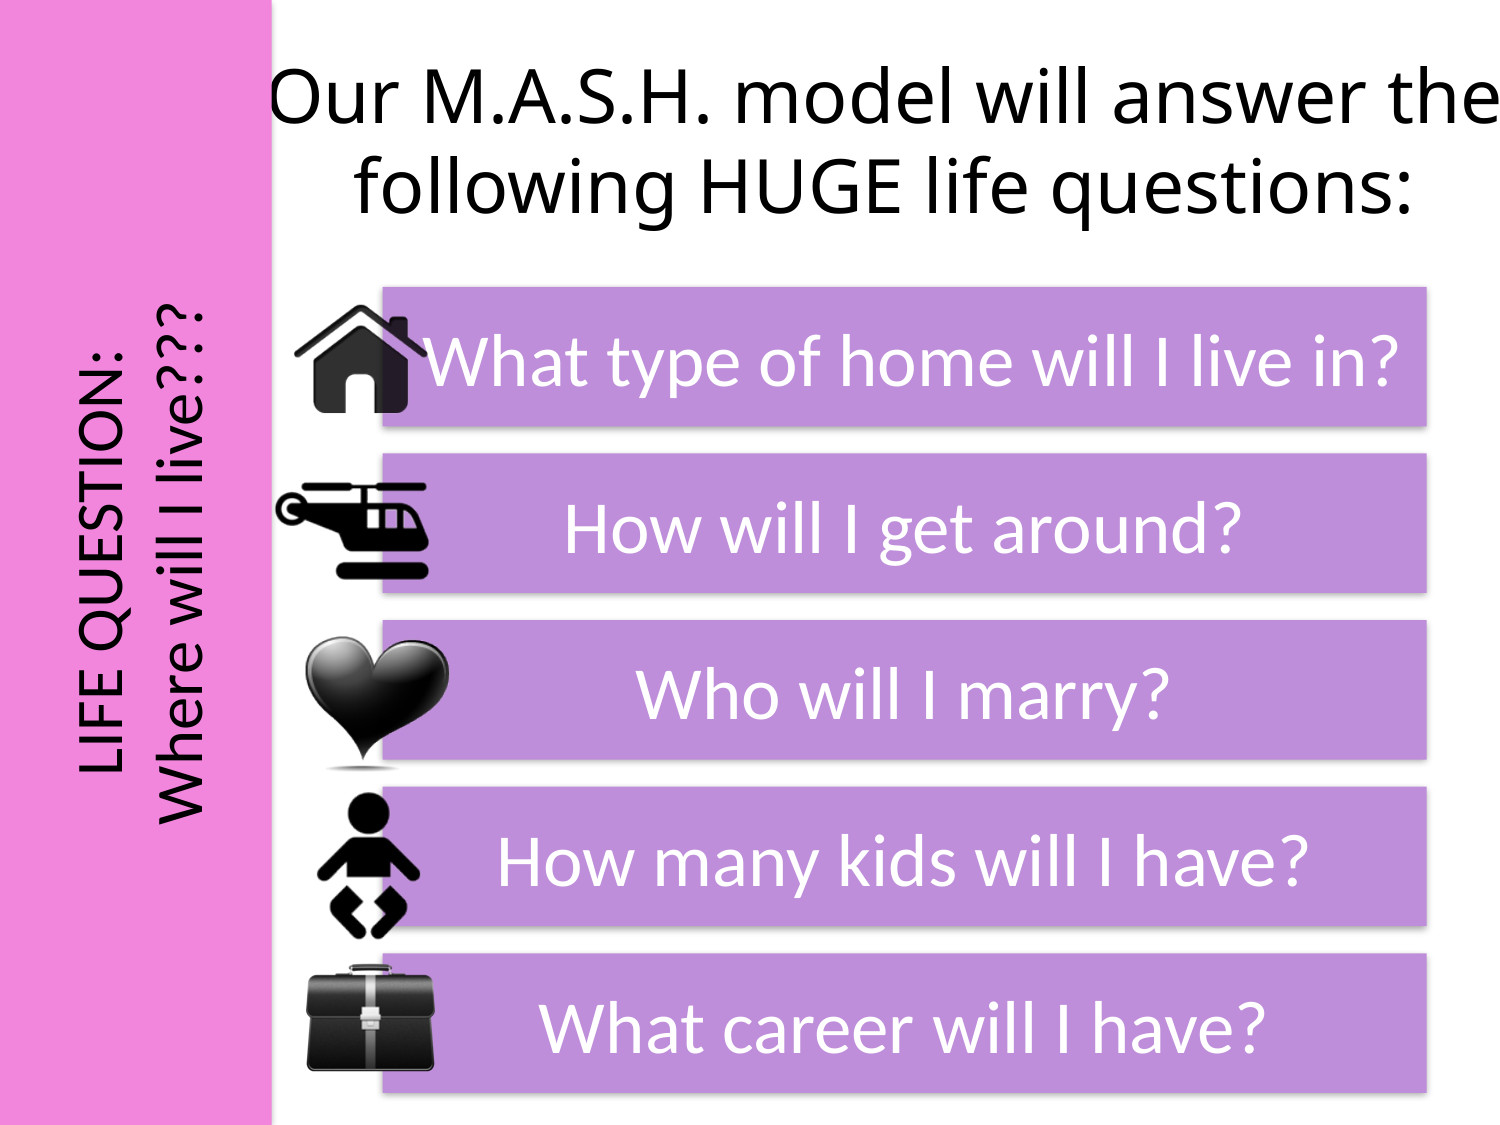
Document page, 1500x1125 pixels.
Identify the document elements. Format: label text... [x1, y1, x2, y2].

title Our M.A.S.H. model will answer the following HUGE life questions: [276, 45, 1500, 233]
text_box What type of home will I live in? [440, 286, 1427, 427]
text_box Who will I marry? [457, 619, 1427, 760]
picture [281, 619, 458, 1083]
picture [287, 278, 435, 426]
picture [271, 448, 432, 609]
text_box How many kids will I have? [462, 786, 1427, 927]
text_box How will I get around? [435, 453, 1427, 594]
text_box What career will I have? [382, 953, 1427, 1094]
text_box LIFE QUESTION: Where will I live??? [0, 0, 272, 1125]
